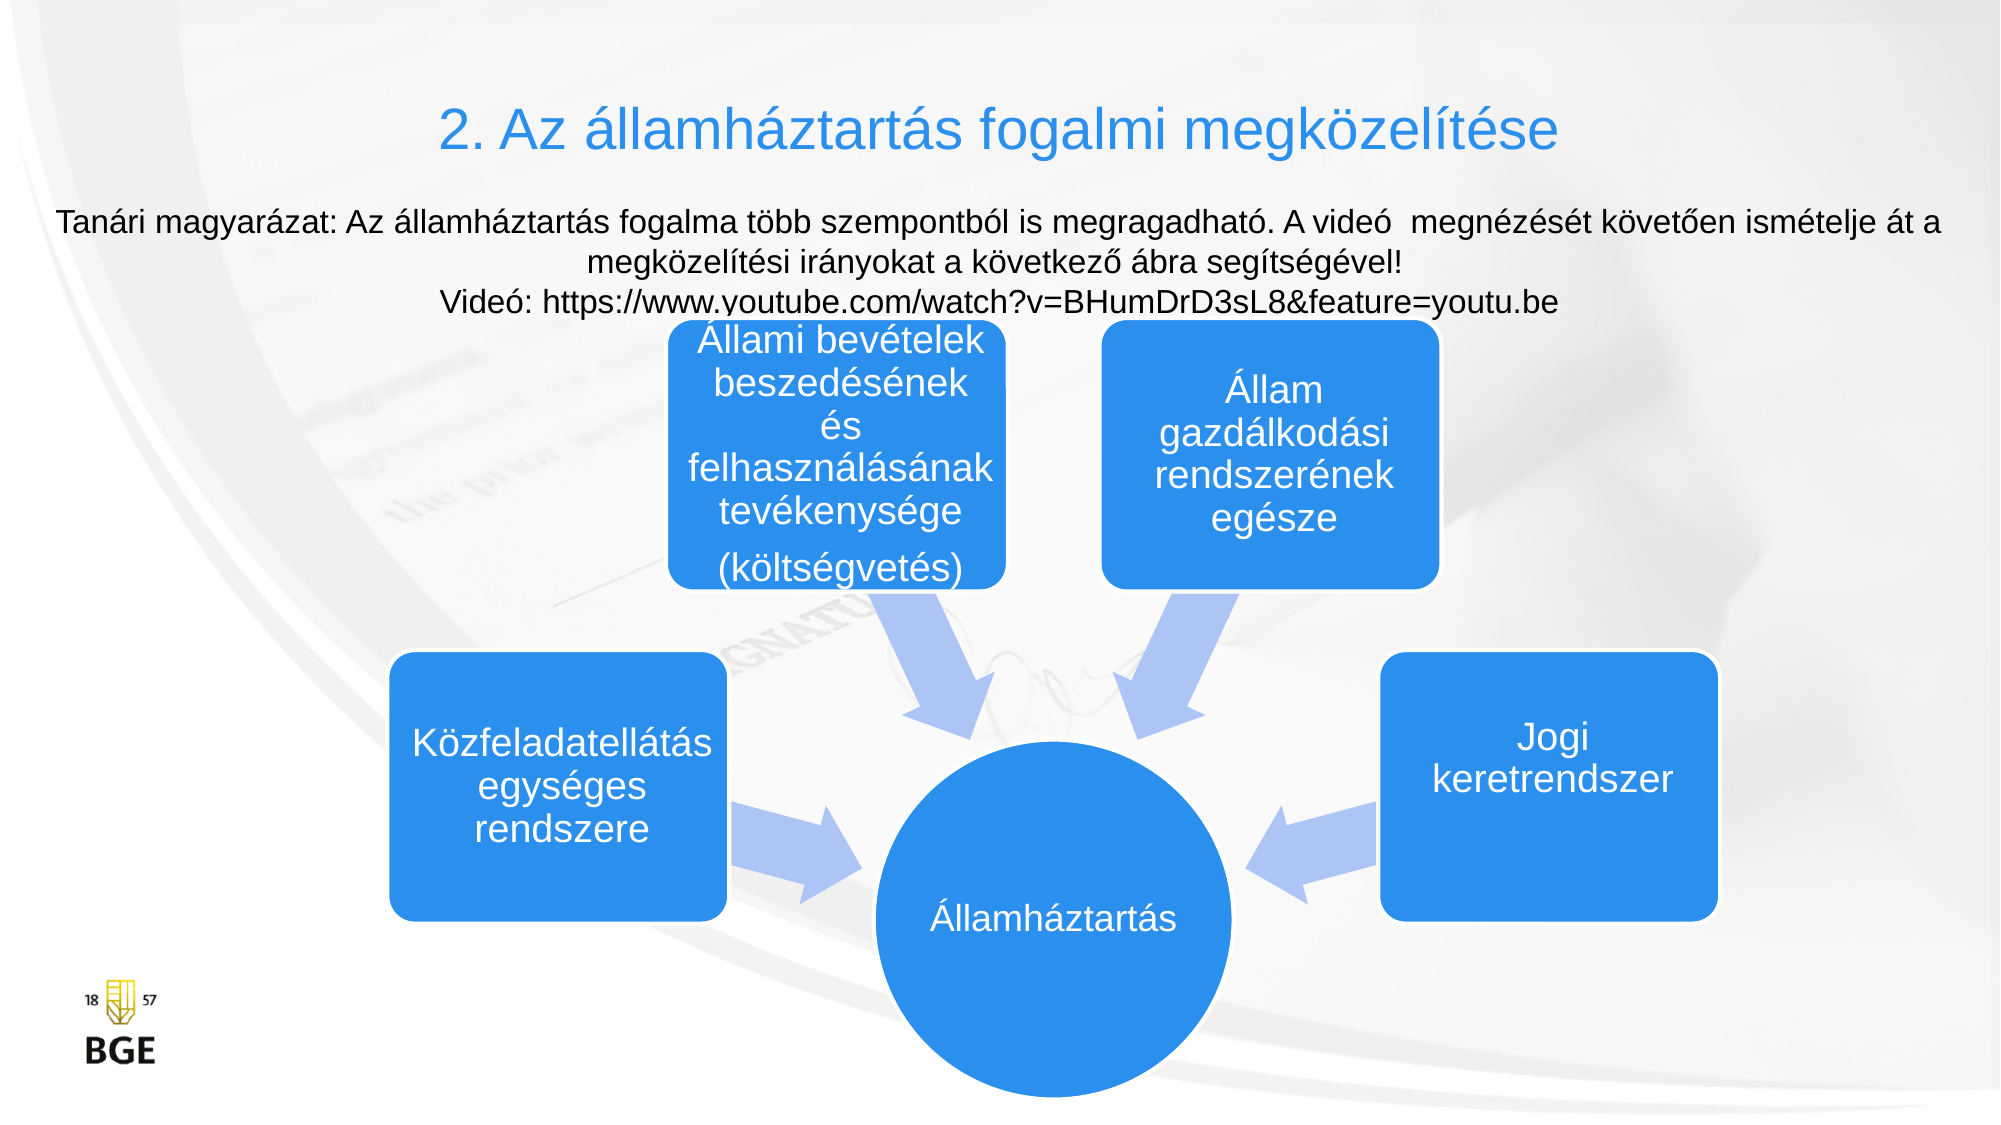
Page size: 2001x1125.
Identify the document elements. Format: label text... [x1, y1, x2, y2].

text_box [386, 264, 1721, 1125]
text_box 2. Az államháztartás fogalmi megközelítése Tanári magyarázat: Az államháztartás fogalma több szempontból is megragadható. A videó megnézését követően ismételje át a megközelítési irányokat a következő ábra segítségével! Videó: https://www.youtube.com/watch?v=BHumDrD3sL8&feature=youtu.be [28, 83, 1972, 153]
picture [0, 0, 2001, 1125]
